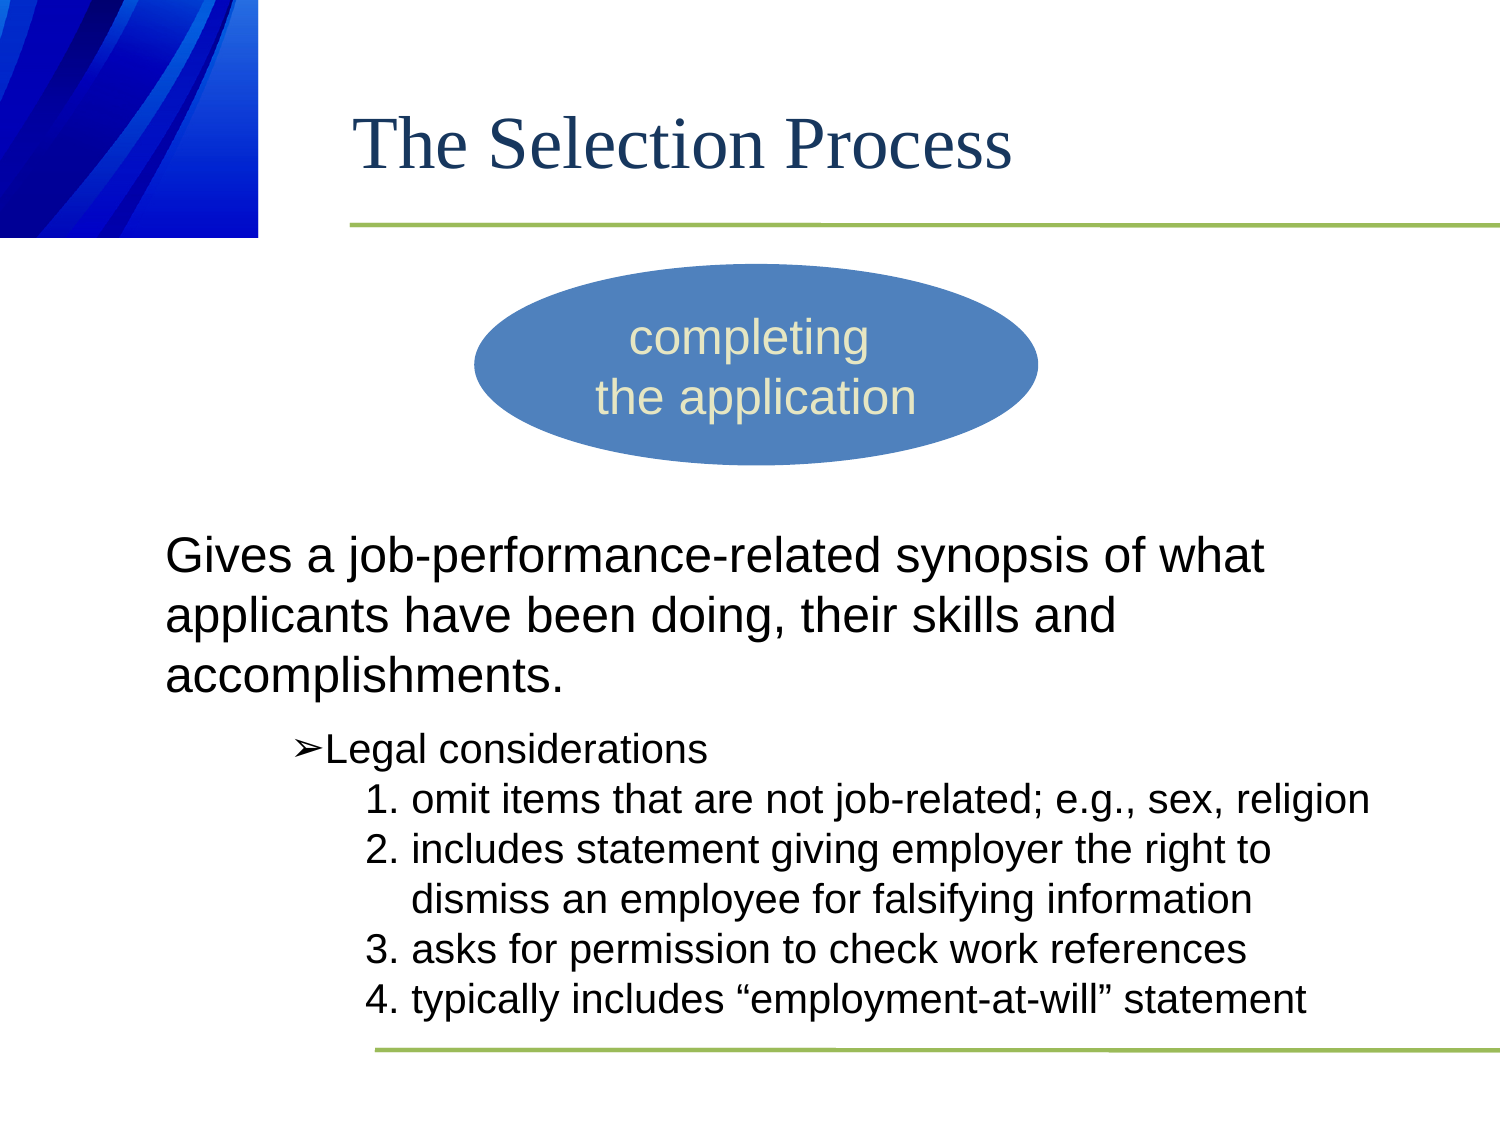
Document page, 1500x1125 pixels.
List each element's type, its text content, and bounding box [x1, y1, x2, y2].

picture [0, 0, 259, 238]
text_box Legal considerations 1. omit items that are not job-related; e.g., sex, religion 2. includes statement giving employer the right to dismiss an employee for falsifying information 3. asks for permission to check work references 4. typically includes “employment-at-will” statement [124, 714, 1413, 1030]
text_box completing the application [474, 264, 1038, 465]
text_box Gives a job-performance-related synopsis of what applicants have been doing, their skills and accomplishments. [74, 514, 1488, 650]
title The Selection Process [337, 45, 1425, 233]
